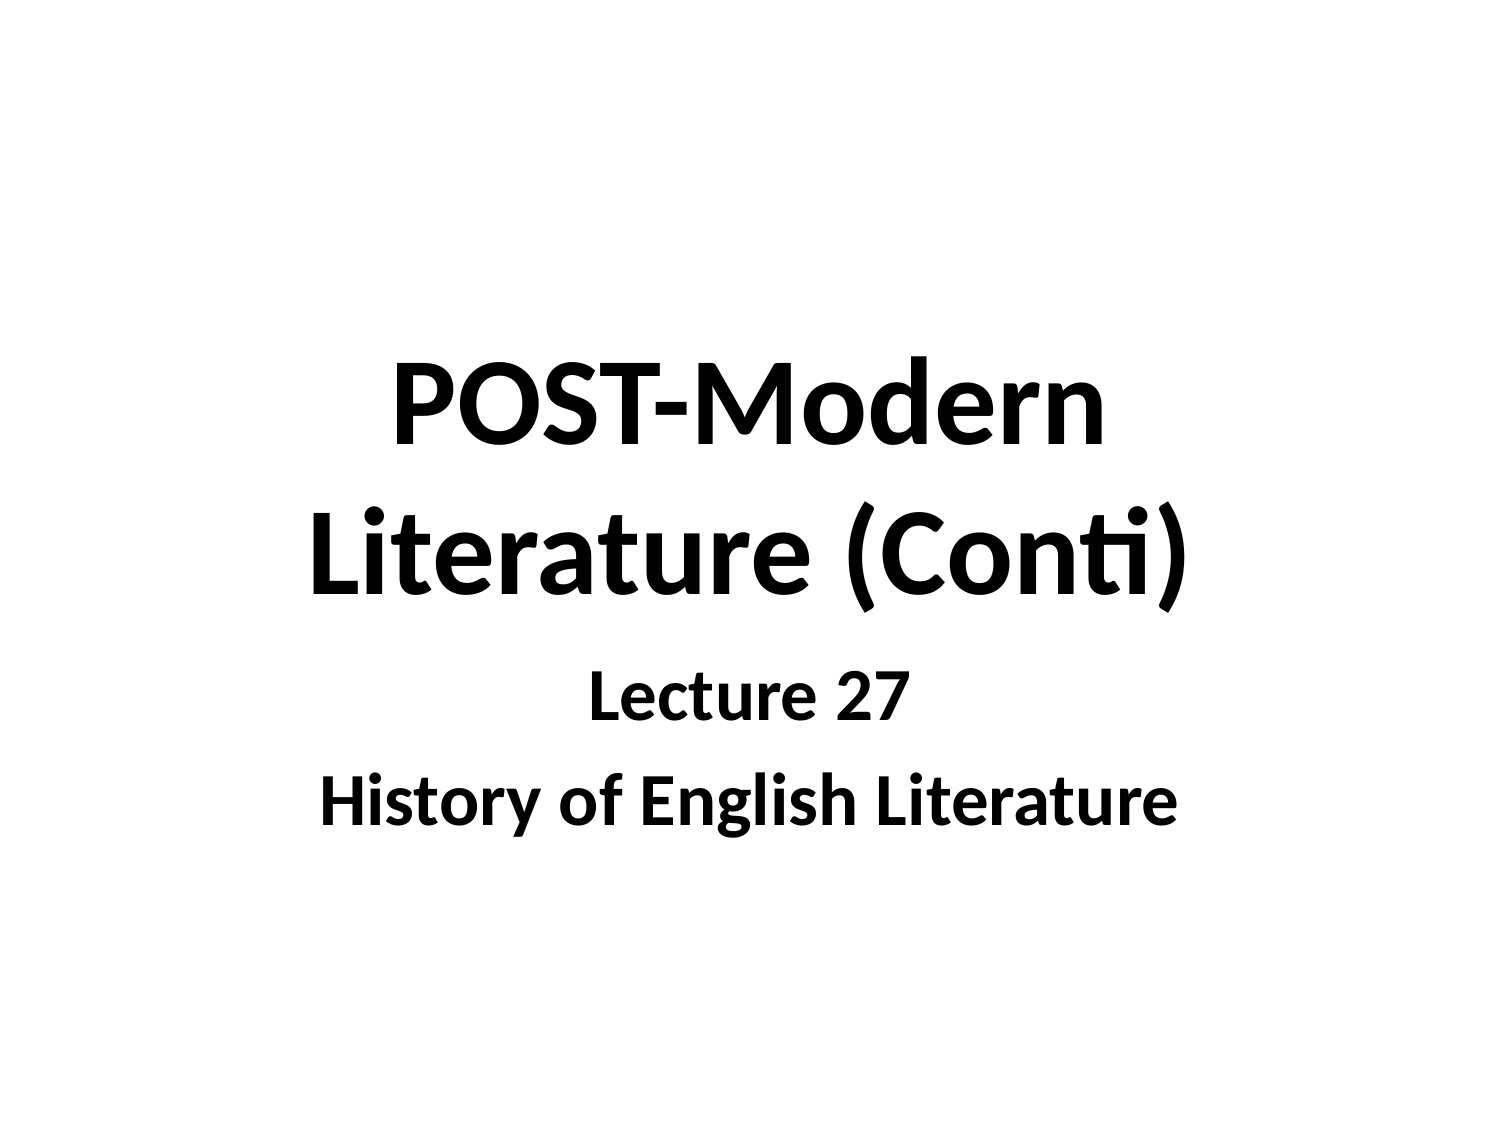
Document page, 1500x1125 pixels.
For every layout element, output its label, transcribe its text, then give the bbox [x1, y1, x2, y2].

title POST-Modern Literature (Conti) [112, 349, 1388, 591]
subtitle Lecture 27 History of English Literature [225, 637, 1275, 925]
